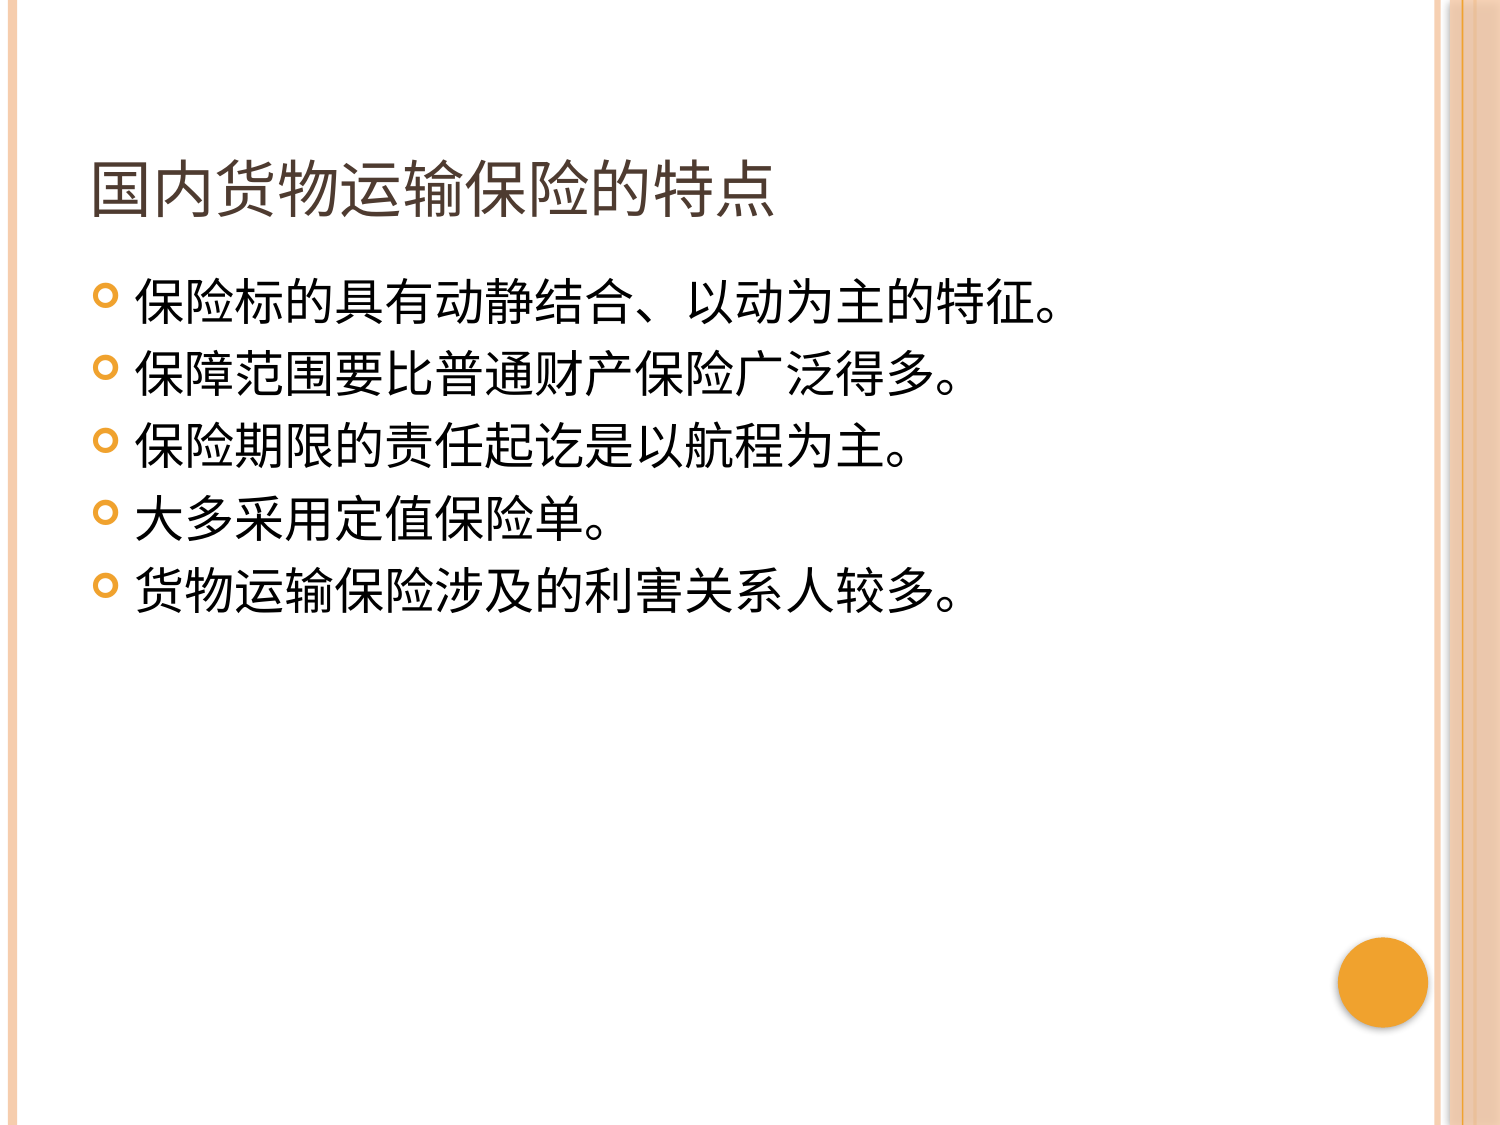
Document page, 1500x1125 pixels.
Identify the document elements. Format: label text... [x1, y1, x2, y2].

title 国内货物运输保险的特点 [75, 45, 1300, 233]
list 保险标的具有动静结合、以动为主的特征。 保障范围要比普通财产保险广泛得多。 保险期限的责任起讫是以航程为主。 大多采用定值保险单。 货物运输保险涉及的利害关系人较多。 [74, 262, 1301, 1063]
